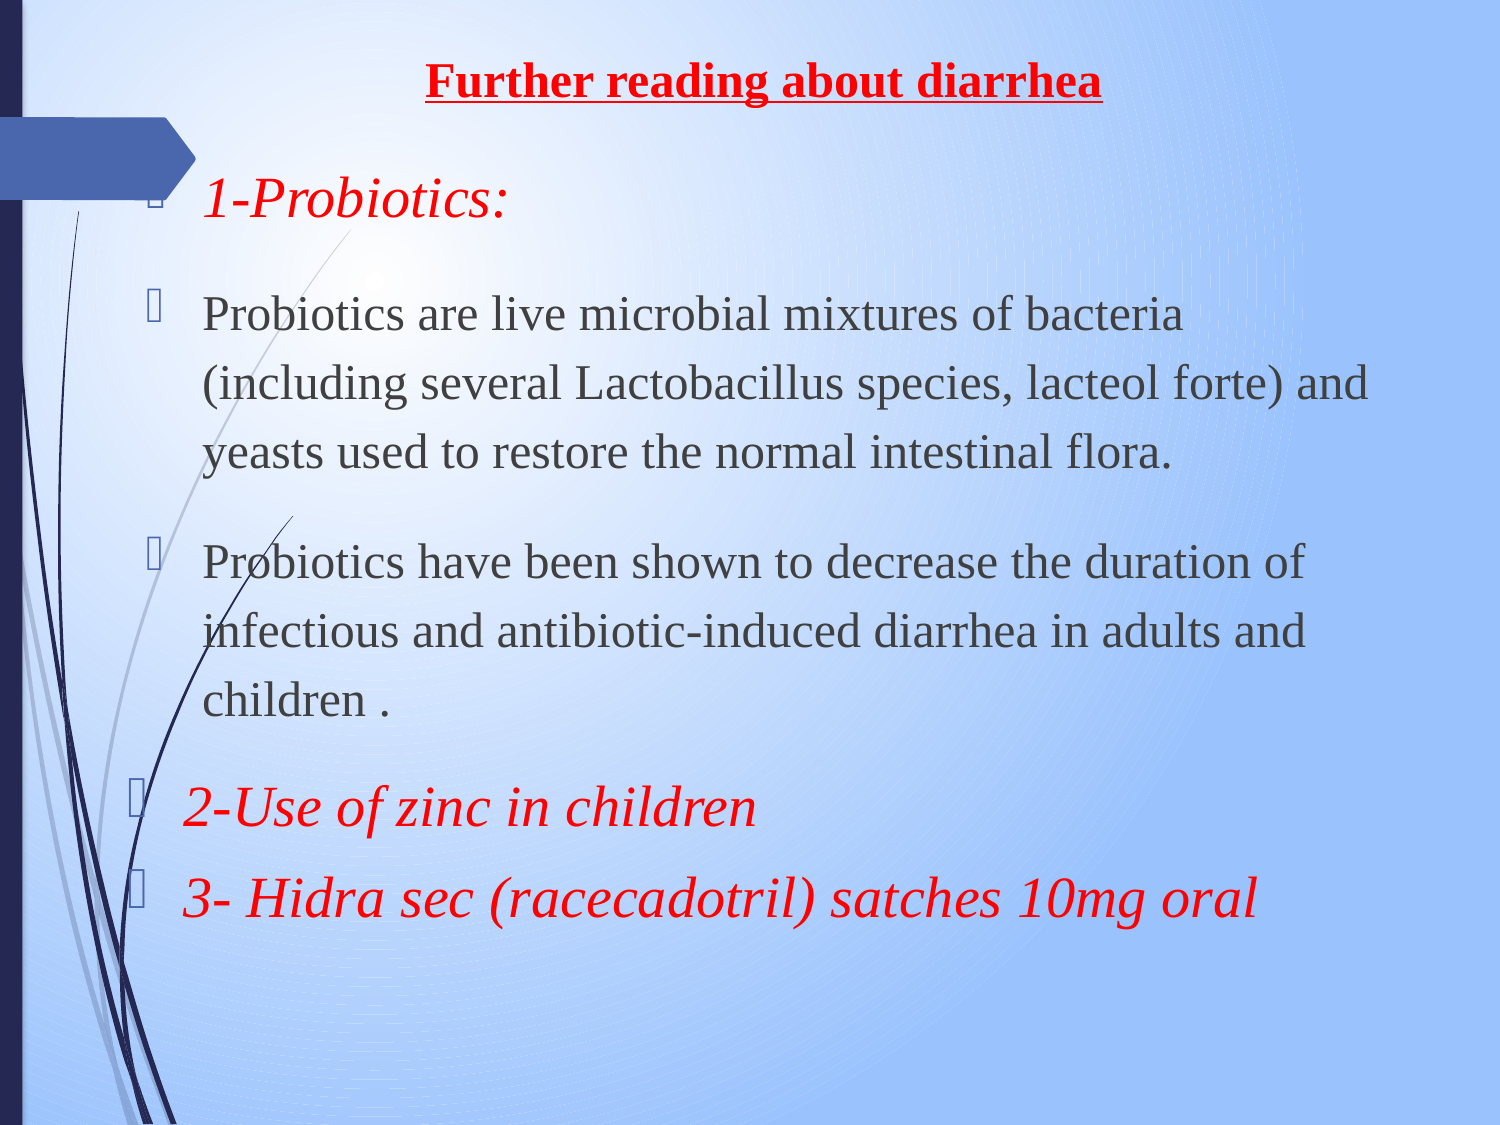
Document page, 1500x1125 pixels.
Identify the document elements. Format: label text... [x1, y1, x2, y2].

list Further reading about diarrhea 1-Probiotics: Probiotics are live microbial mixtures of bacteria (including several Lactobacillus species, lacteol forte) and yeasts used to restore the normal intestinal flora. Probiotics have been shown to decrease the duration of infectious and antibiotic-induced diarrhea in adults and children . 2-Use of zinc in children 3- Hidra sec (racecadotril) satches 10mg oral [112, 30, 1416, 1059]
